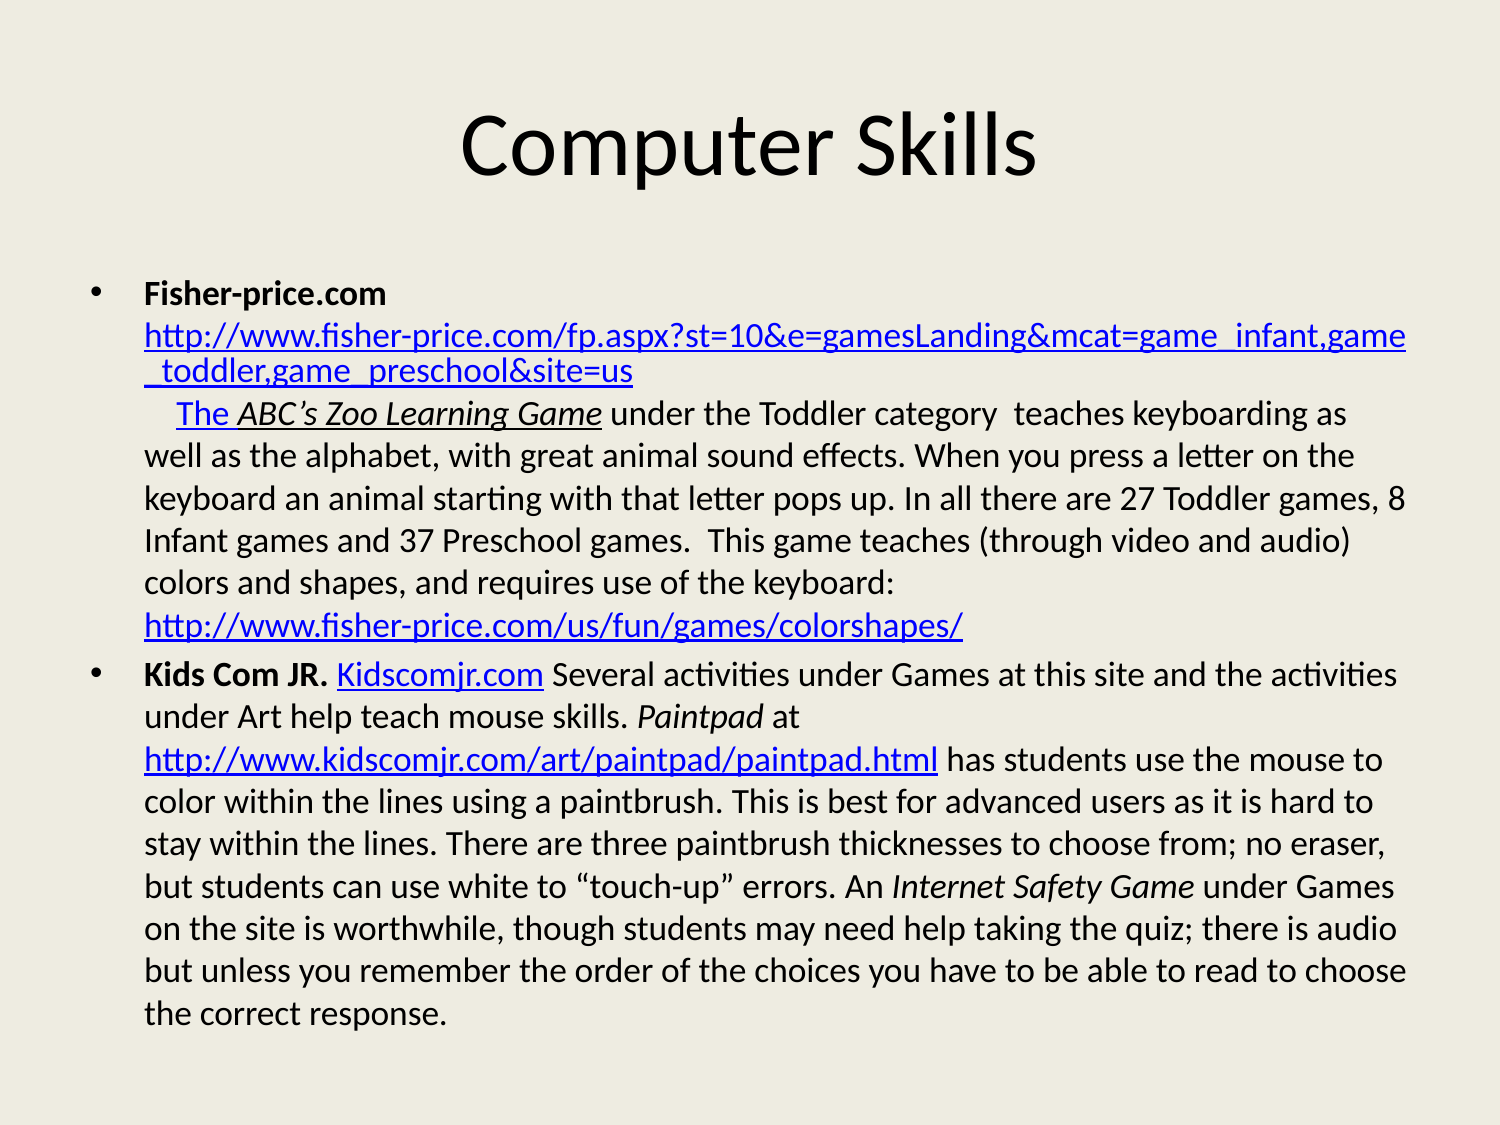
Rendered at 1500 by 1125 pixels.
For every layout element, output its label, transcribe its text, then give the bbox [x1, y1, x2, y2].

list Fisher-price.com http://www.fisher-price.com/fp.aspx?st=10&e=gamesLanding&mcat=game_infant,game_toddler,game_preschool&site=us The ABC’s Zoo Learning Game under the Toddler category teaches keyboarding as well as the alphabet, with great animal sound effects. When you press a letter on the keyboard an animal starting with that letter pops up. In all there are 27 Toddler games, 8 Infant games and 37 Preschool games. This game teaches (through video and audio) colors and shapes, and requires use of the keyboard: http://www.fisher-price.com/us/fun/games/colorshapes/ Kids Com JR. Kidscomjr.com Several activities under Games at this site and the activities under Art help teach mouse skills. Paintpad at http://www.kidscomjr.com/art/paintpad/paintpad.html has students use the mouse to color within the lines using a paintbrush. This is best for advanced users as it is hard to stay within the lines. There are three paintbrush thicknesses to choose from; no eraser, but students can use white to “touch-up” errors. An Internet Safety Game under Games on the site is worthwhile, though students may need help taking the quiz; there is audio but unless you remember the order of the choices you have to be able to read to choose the correct response. [75, 262, 1425, 1005]
title Computer Skills [75, 45, 1425, 233]
